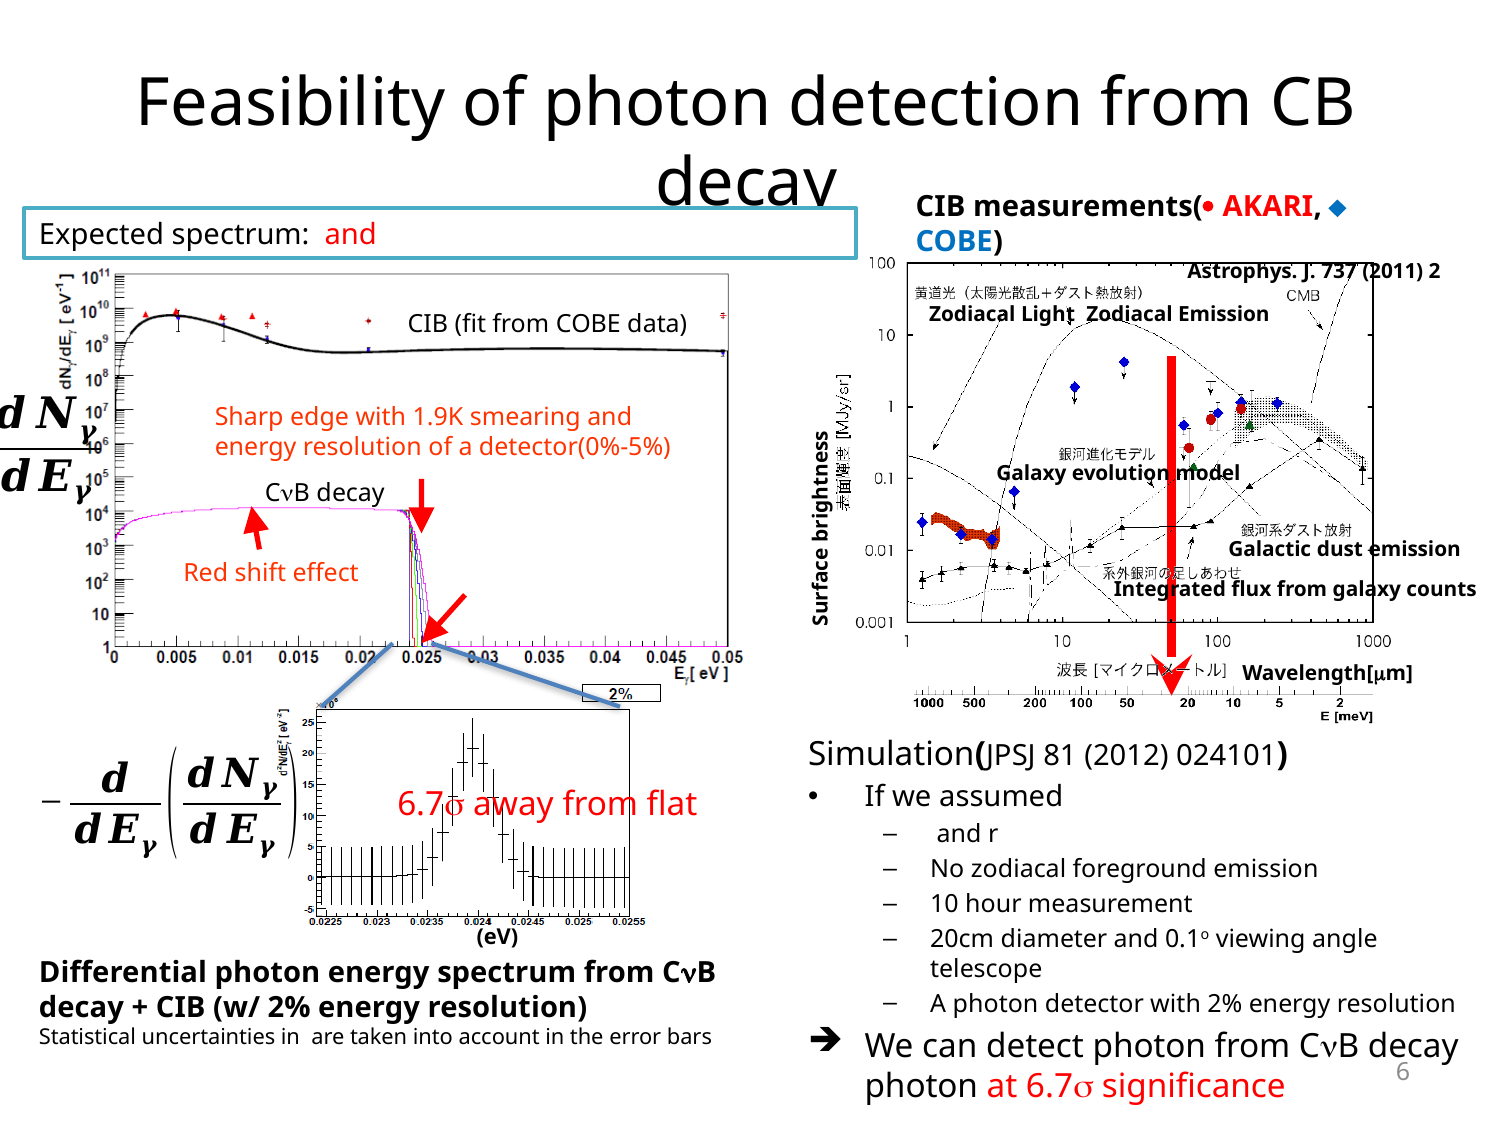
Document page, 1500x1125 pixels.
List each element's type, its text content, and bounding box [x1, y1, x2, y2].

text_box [799, 179, 1470, 733]
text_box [23, 207, 857, 1061]
slide_number 6 [1074, 1042, 1425, 1103]
